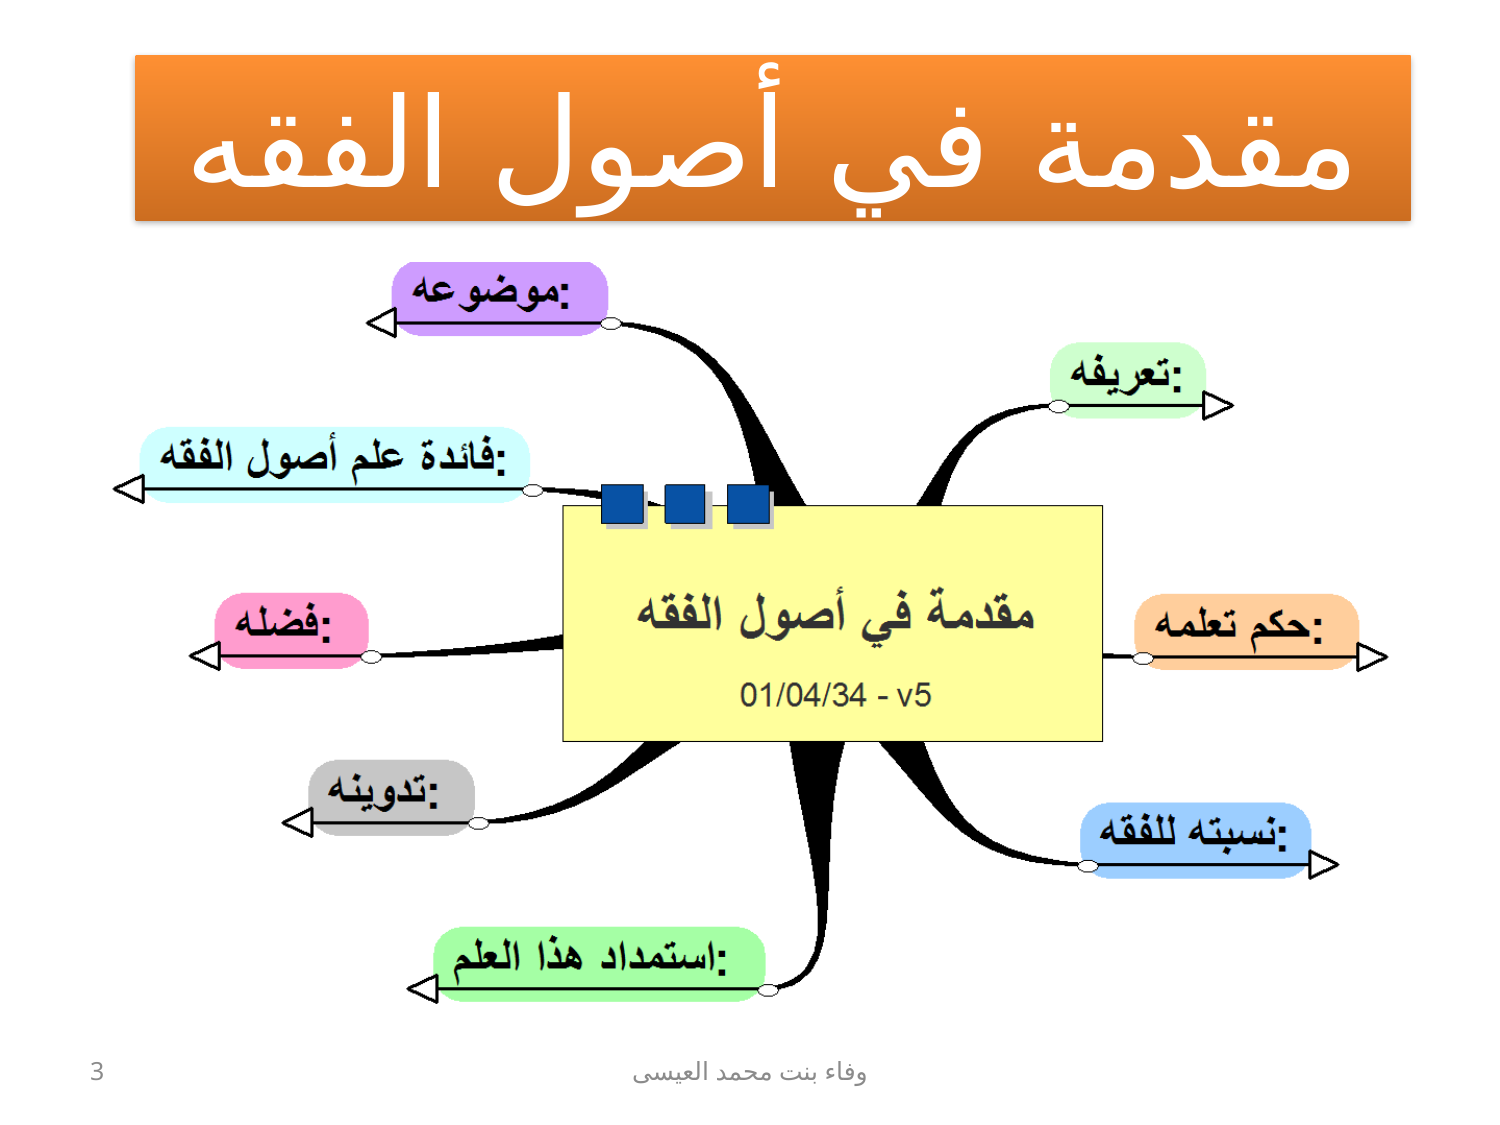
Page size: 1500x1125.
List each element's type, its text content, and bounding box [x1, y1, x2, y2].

footer وفاء بنت محمد العيسى [512, 1042, 988, 1103]
text_box مقدمة في أصول الفقه [135, 55, 1411, 221]
picture [74, 262, 1426, 1005]
slide_number 3 [75, 1042, 425, 1103]
